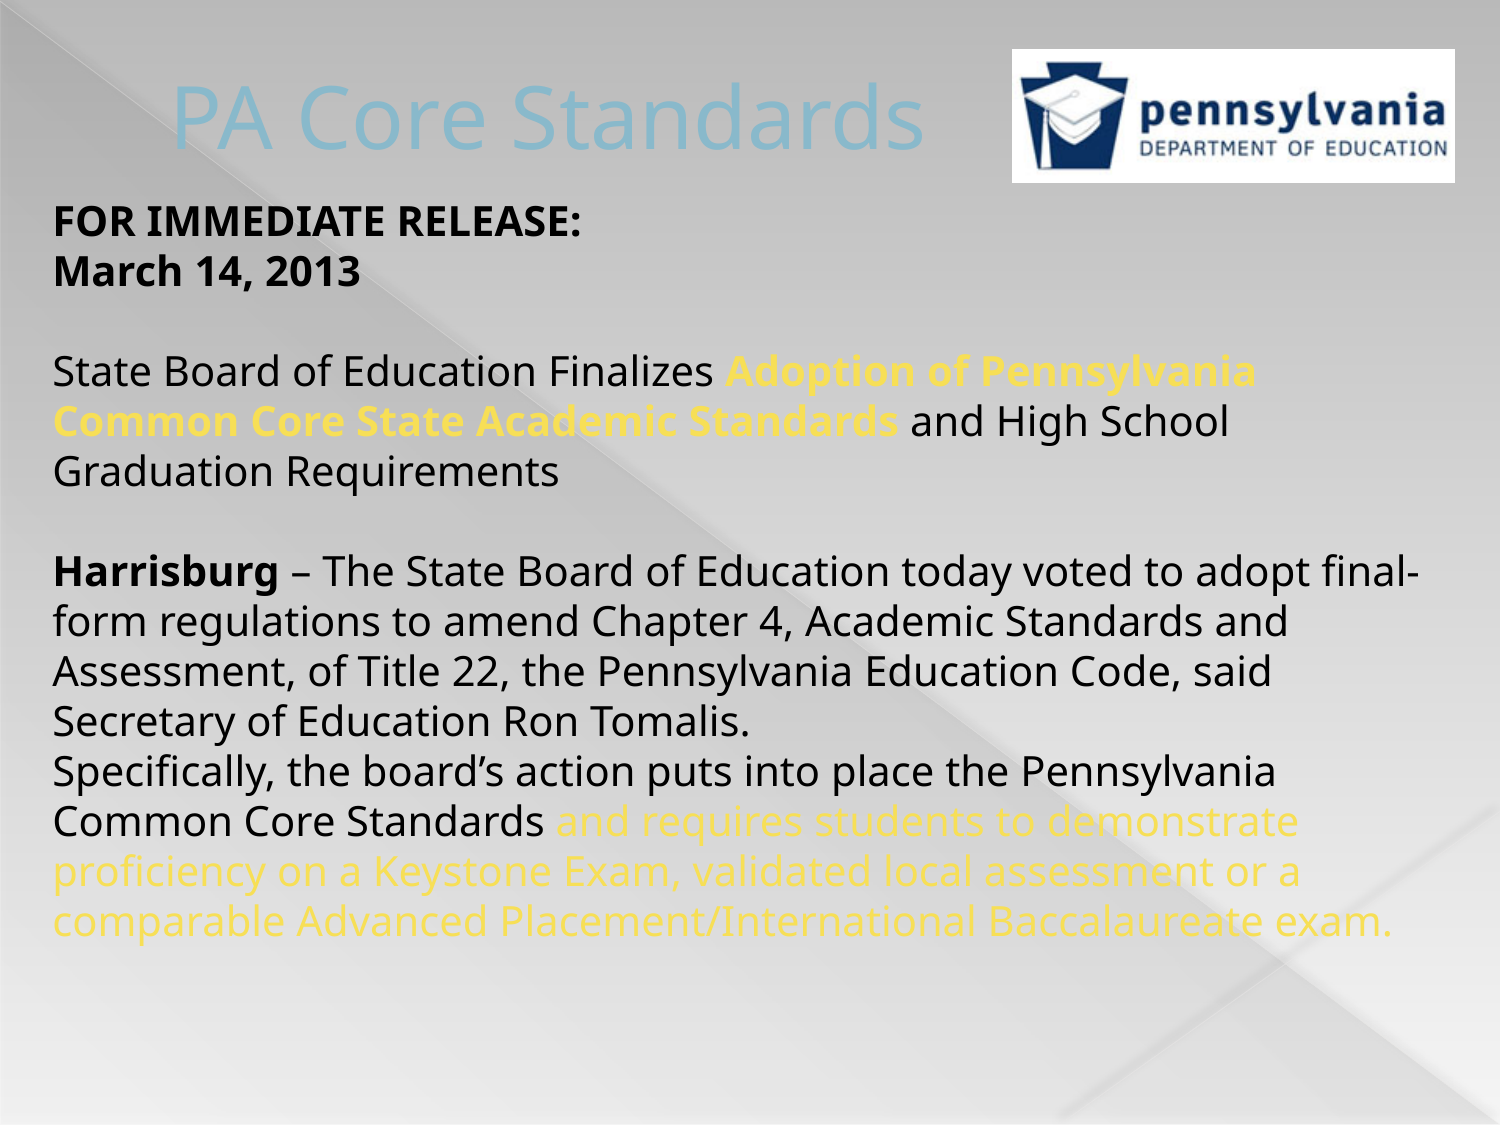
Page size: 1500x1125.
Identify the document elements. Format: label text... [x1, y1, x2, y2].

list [1012, 49, 1455, 184]
text_box FOR IMMEDIATE RELEASE: March 14, 2013 State Board of Education Finalizes Adoption of Pennsylvania Common Core State Academic Standards and High School Graduation Requirements Harrisburg – The State Board of Education today voted to adopt final-form regulations to amend Chapter 4, Academic Standards and Assessment, of Title 22, the Pennsylvania Education Code, said Secretary of Education Ron Tomalis. Specifically, the board’s action puts into place the Pennsylvania Common Core Standards and requires students to demonstrate proficiency on a Keystone Exam, validated local assessment or a comparable Advanced Placement/International Baccalaureate exam. [37, 187, 1463, 953]
title PA Core Standards [75, 0, 1425, 187]
